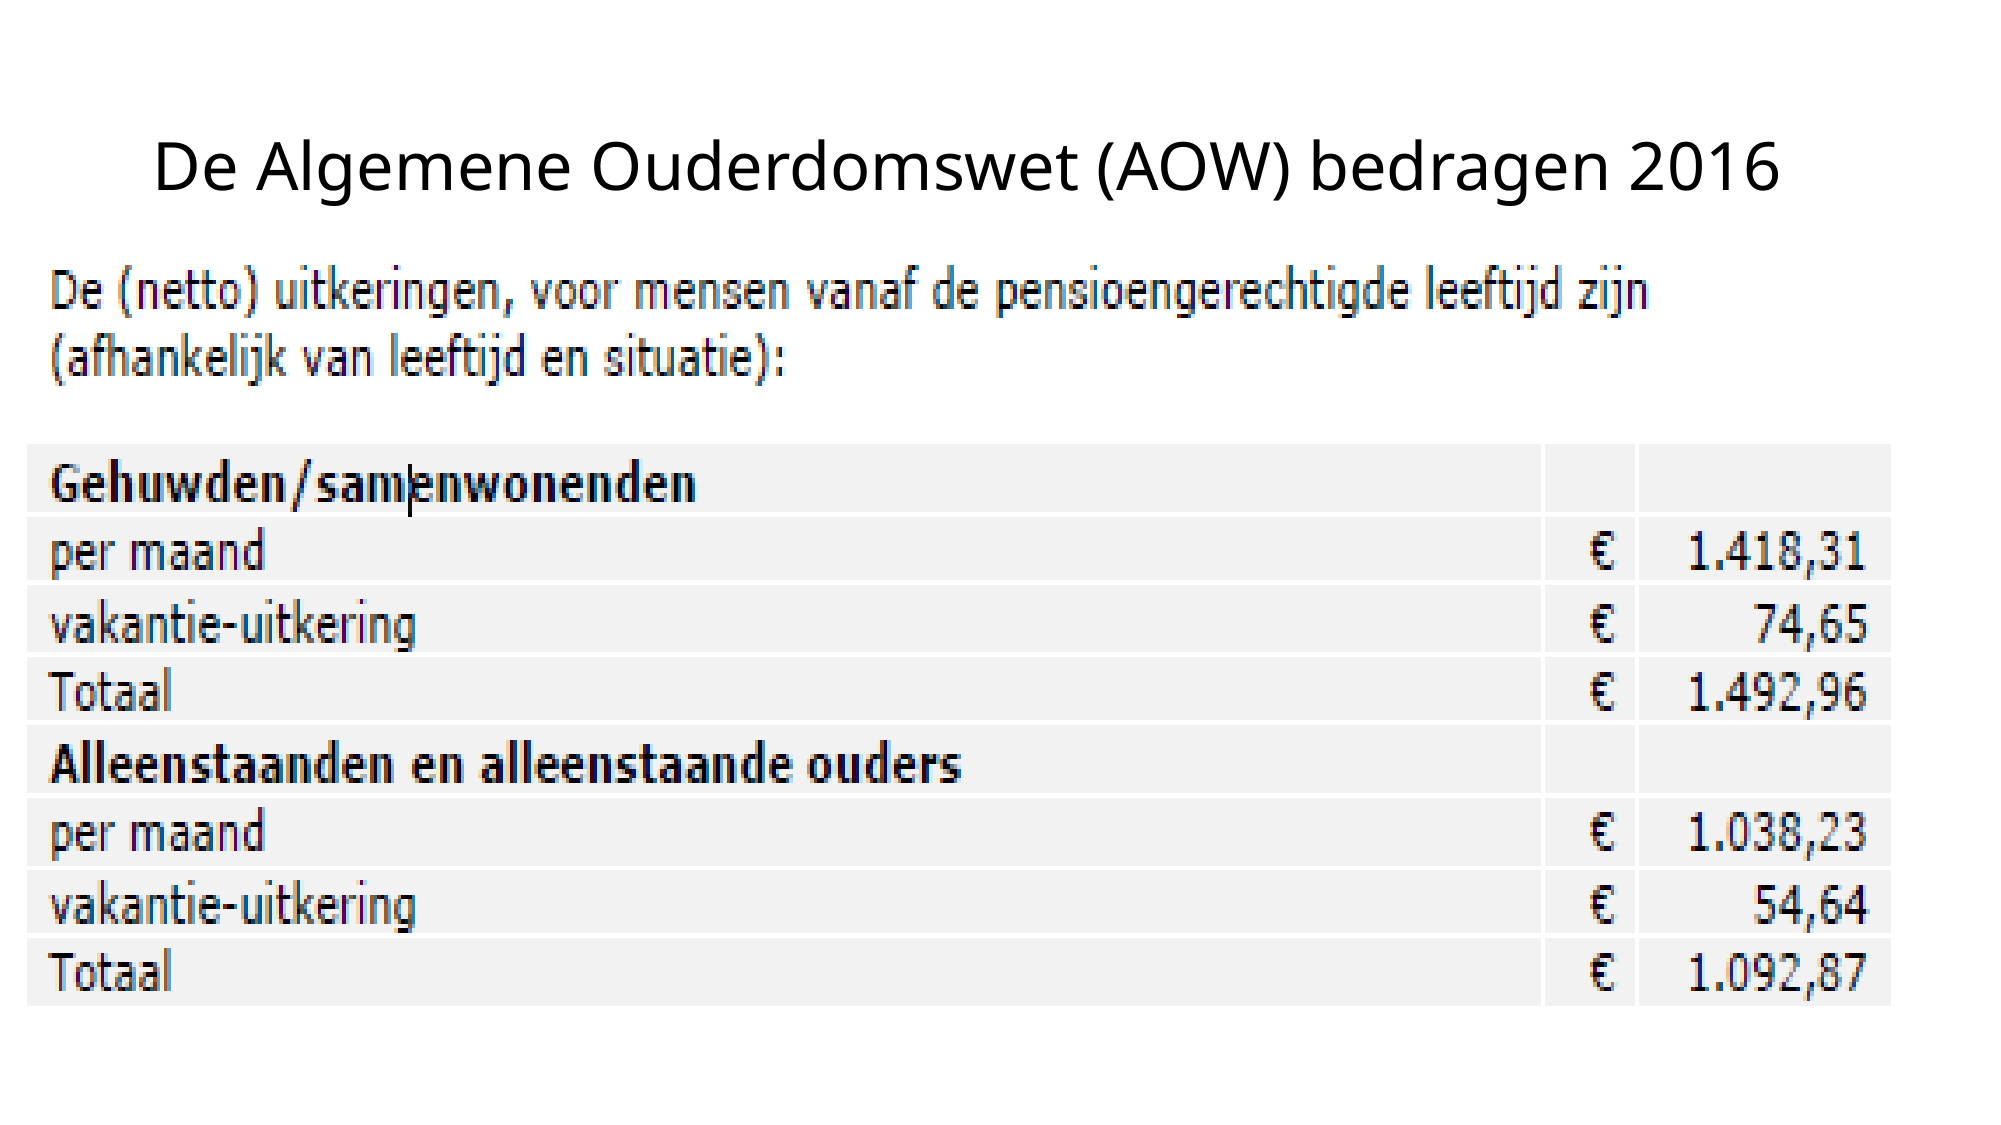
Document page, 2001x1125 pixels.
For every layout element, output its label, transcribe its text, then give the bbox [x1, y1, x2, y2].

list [0, 222, 1940, 1050]
title De Algemene Ouderdomswet (AOW) bedragen 2016 [137, 59, 1863, 222]
